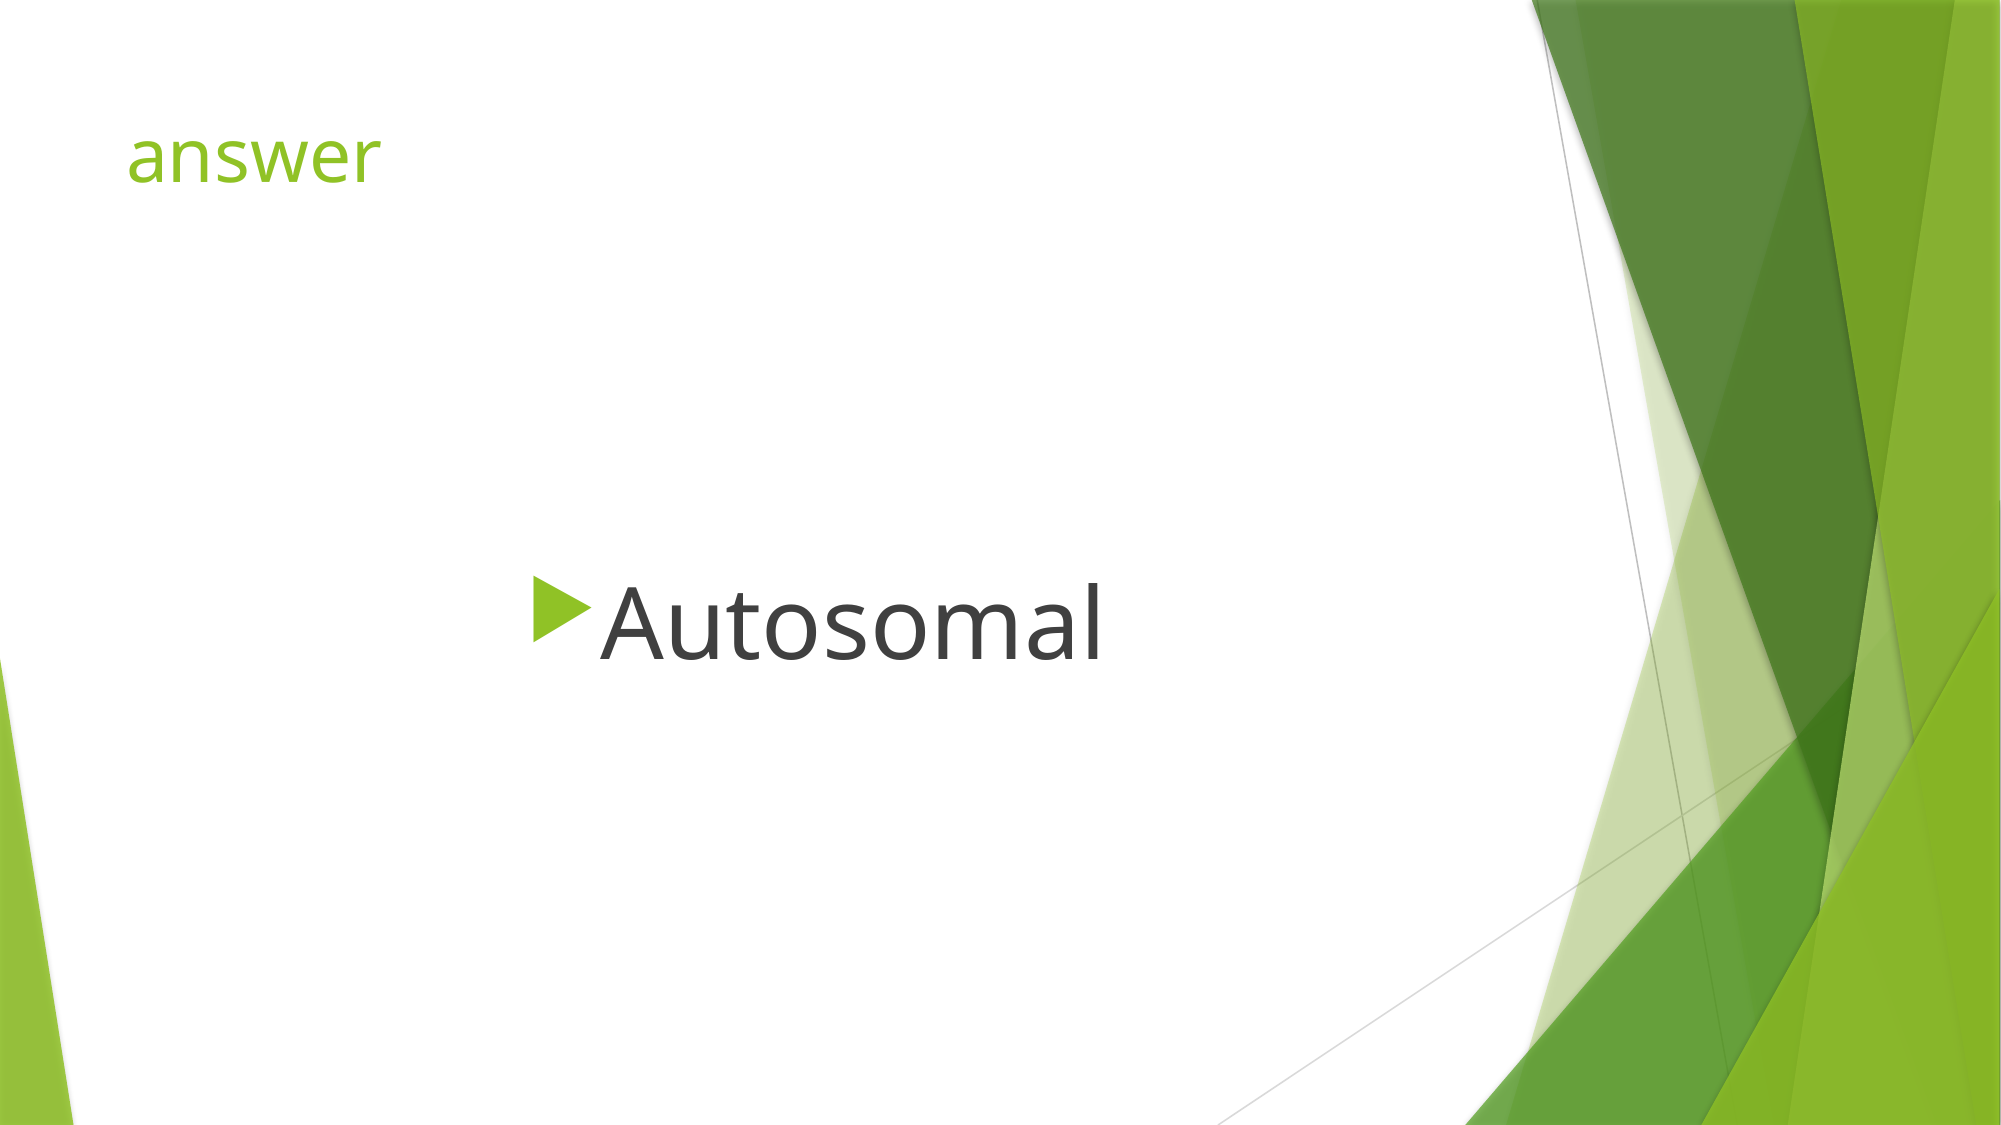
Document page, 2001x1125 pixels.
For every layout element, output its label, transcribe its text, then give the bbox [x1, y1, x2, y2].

title answer [111, 99, 1522, 317]
list Autosomal [111, 354, 1522, 992]
